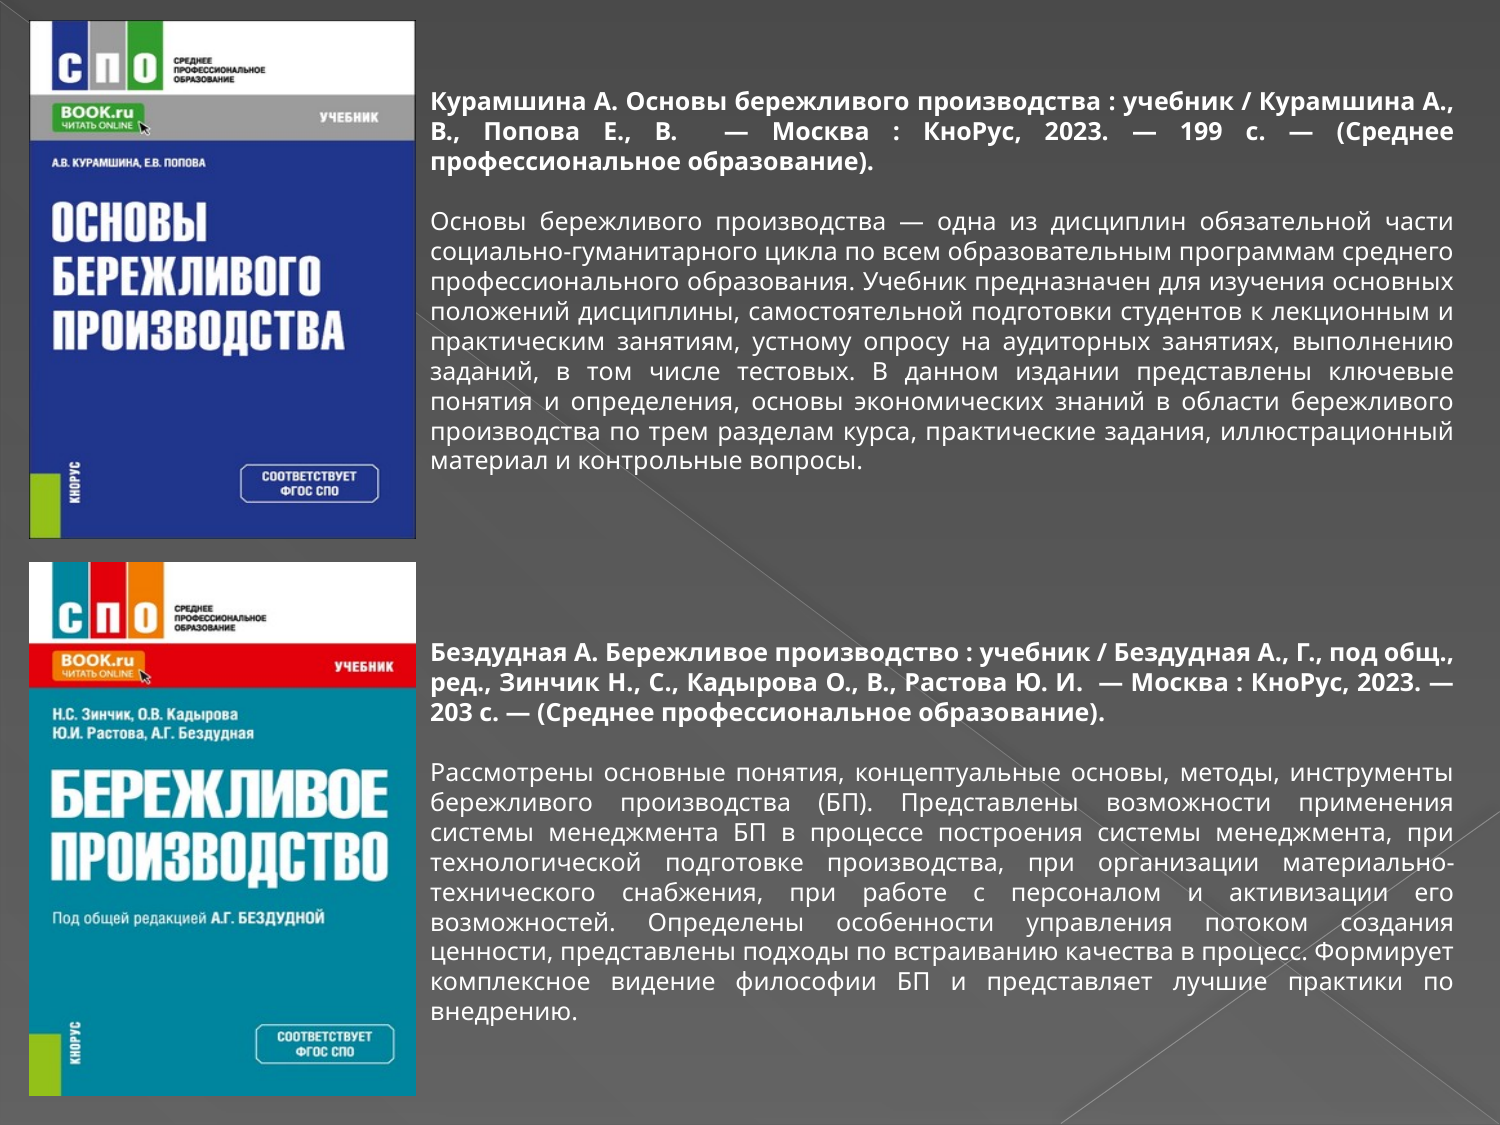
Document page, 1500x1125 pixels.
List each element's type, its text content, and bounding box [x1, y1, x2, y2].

picture [29, 20, 416, 540]
text_box Курамшина А. Основы бережливого производства : учебник / Курамшина А., В., Попова Е., В. — Москва : КноРус, 2023. — 199 с. — (Среднее профессиональное образование). Основы бережливого производства — одна из дисциплин обязательной части социально-гуманитарного цикла по всем образовательным программам среднего профессионального образования. Учебник предназначен для изучения основных положений дисциплины, самостоятельной подготовки студентов к лекционным и практическим занятиям, устному опросу на аудиторных занятиях, выполнению заданий, в том числе тестовых. В данном издании представлены ключевые понятия и определения, основы экономических знаний в области бережливого производства по трем разделам курса, практические задания, иллюстрационный материал и контрольные вопросы. [420, 78, 1471, 483]
picture [29, 562, 416, 1096]
text_box Бездудная А. Бережливое производство : учебник / Бездудная А., Г., под общ., ред., Зинчик Н., С., Кадырова О., В., Растова Ю. И. — Москва : КноРус, 2023. — 203 с. — (Среднее профессиональное образование). Рассмотрены основные понятия, концептуальные основы, методы, инструменты бережливого производства (БП). Представлены возможности применения системы менеджмента БП в процессе построения системы менеджмента, при технологической подготовке производства, при организации материально-технического снабжения, при работе с персоналом и активизации его возможностей. Определены особенности управления потоком создания ценности, представлены подходы по встраиванию качества в процесс. Формирует комплексное видение философии БП и представляет лучшие практики по внедрению. [421, 629, 1471, 1034]
